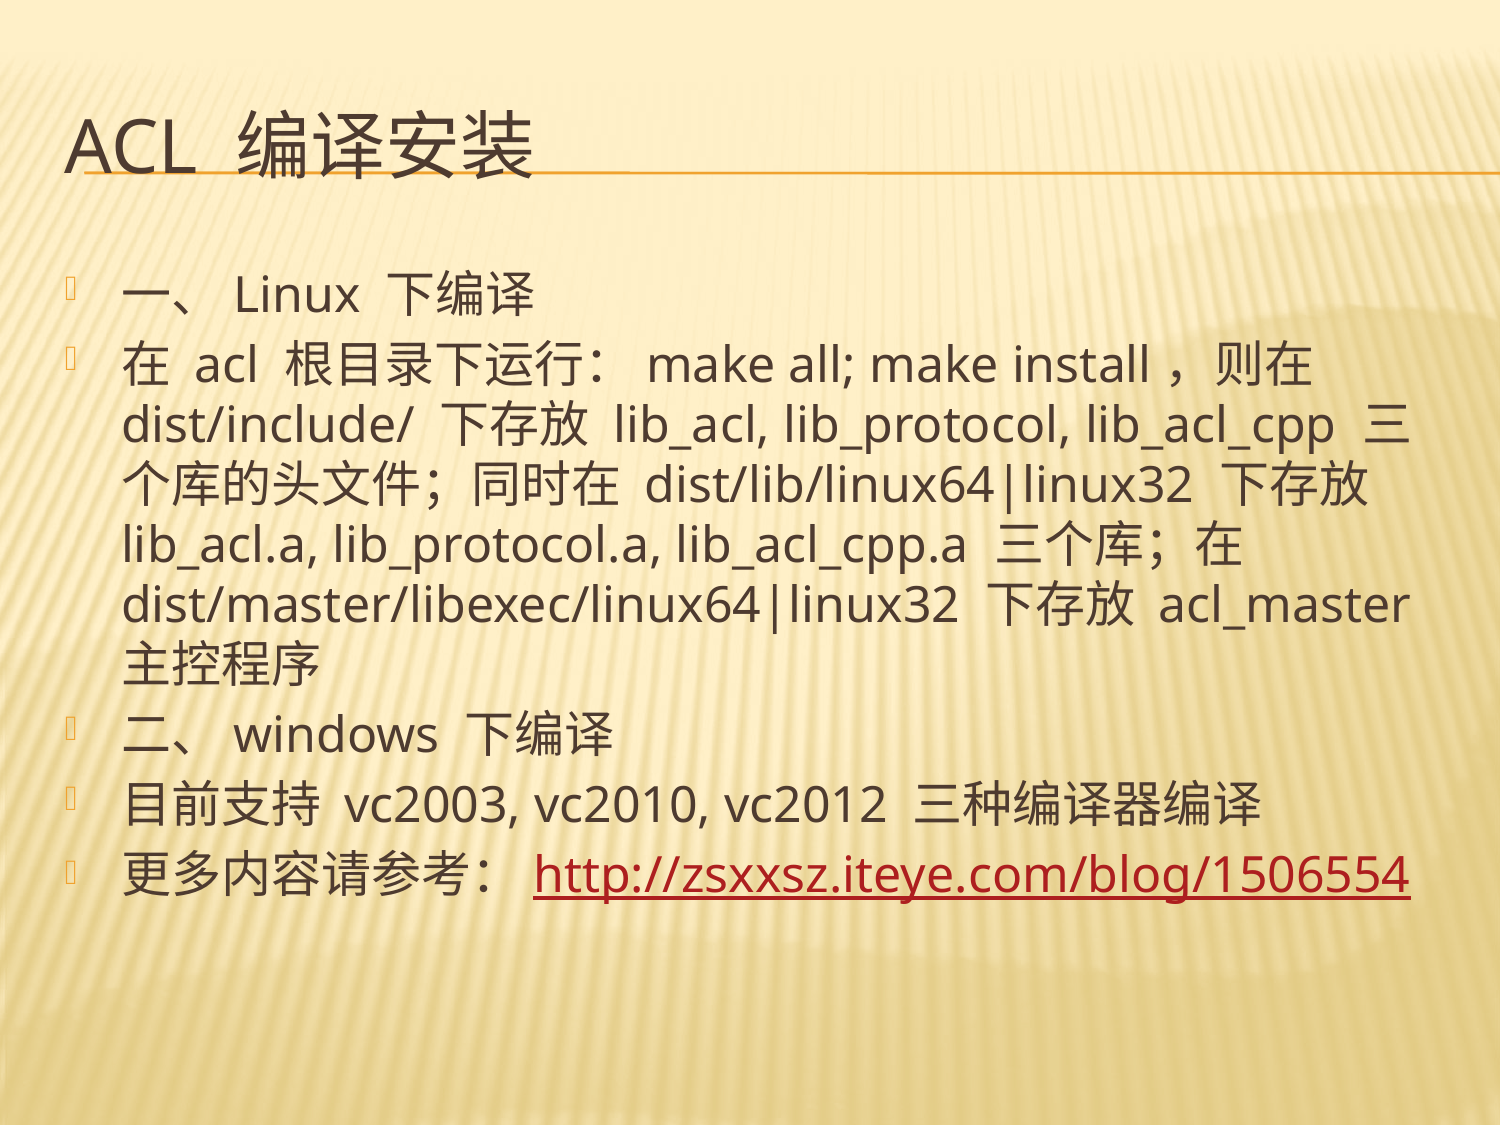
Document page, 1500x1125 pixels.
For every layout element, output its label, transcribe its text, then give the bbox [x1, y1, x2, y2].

list 一、Linux 下编译 在 acl 根目录下运行：make all; make install，则在 dist/include/ 下存放 lib_acl, lib_protocol, lib_acl_cpp 三个库的头文件；同时在 dist/lib/linux64|linux32 下存放 lib_acl.a, lib_protocol.a, lib_acl_cpp.a 三个库；在 dist/master/libexec/linux64|linux32 下存放 acl_master 主控程序 二、windows 下编译 目前支持 vc2003, vc2010, vc2012 三种编译器编译 更多内容请参考：http://zsxxsz.iteye.com/blog/1506554 [50, 254, 1475, 998]
title ACL 编译安装 [50, 75, 1475, 213]
